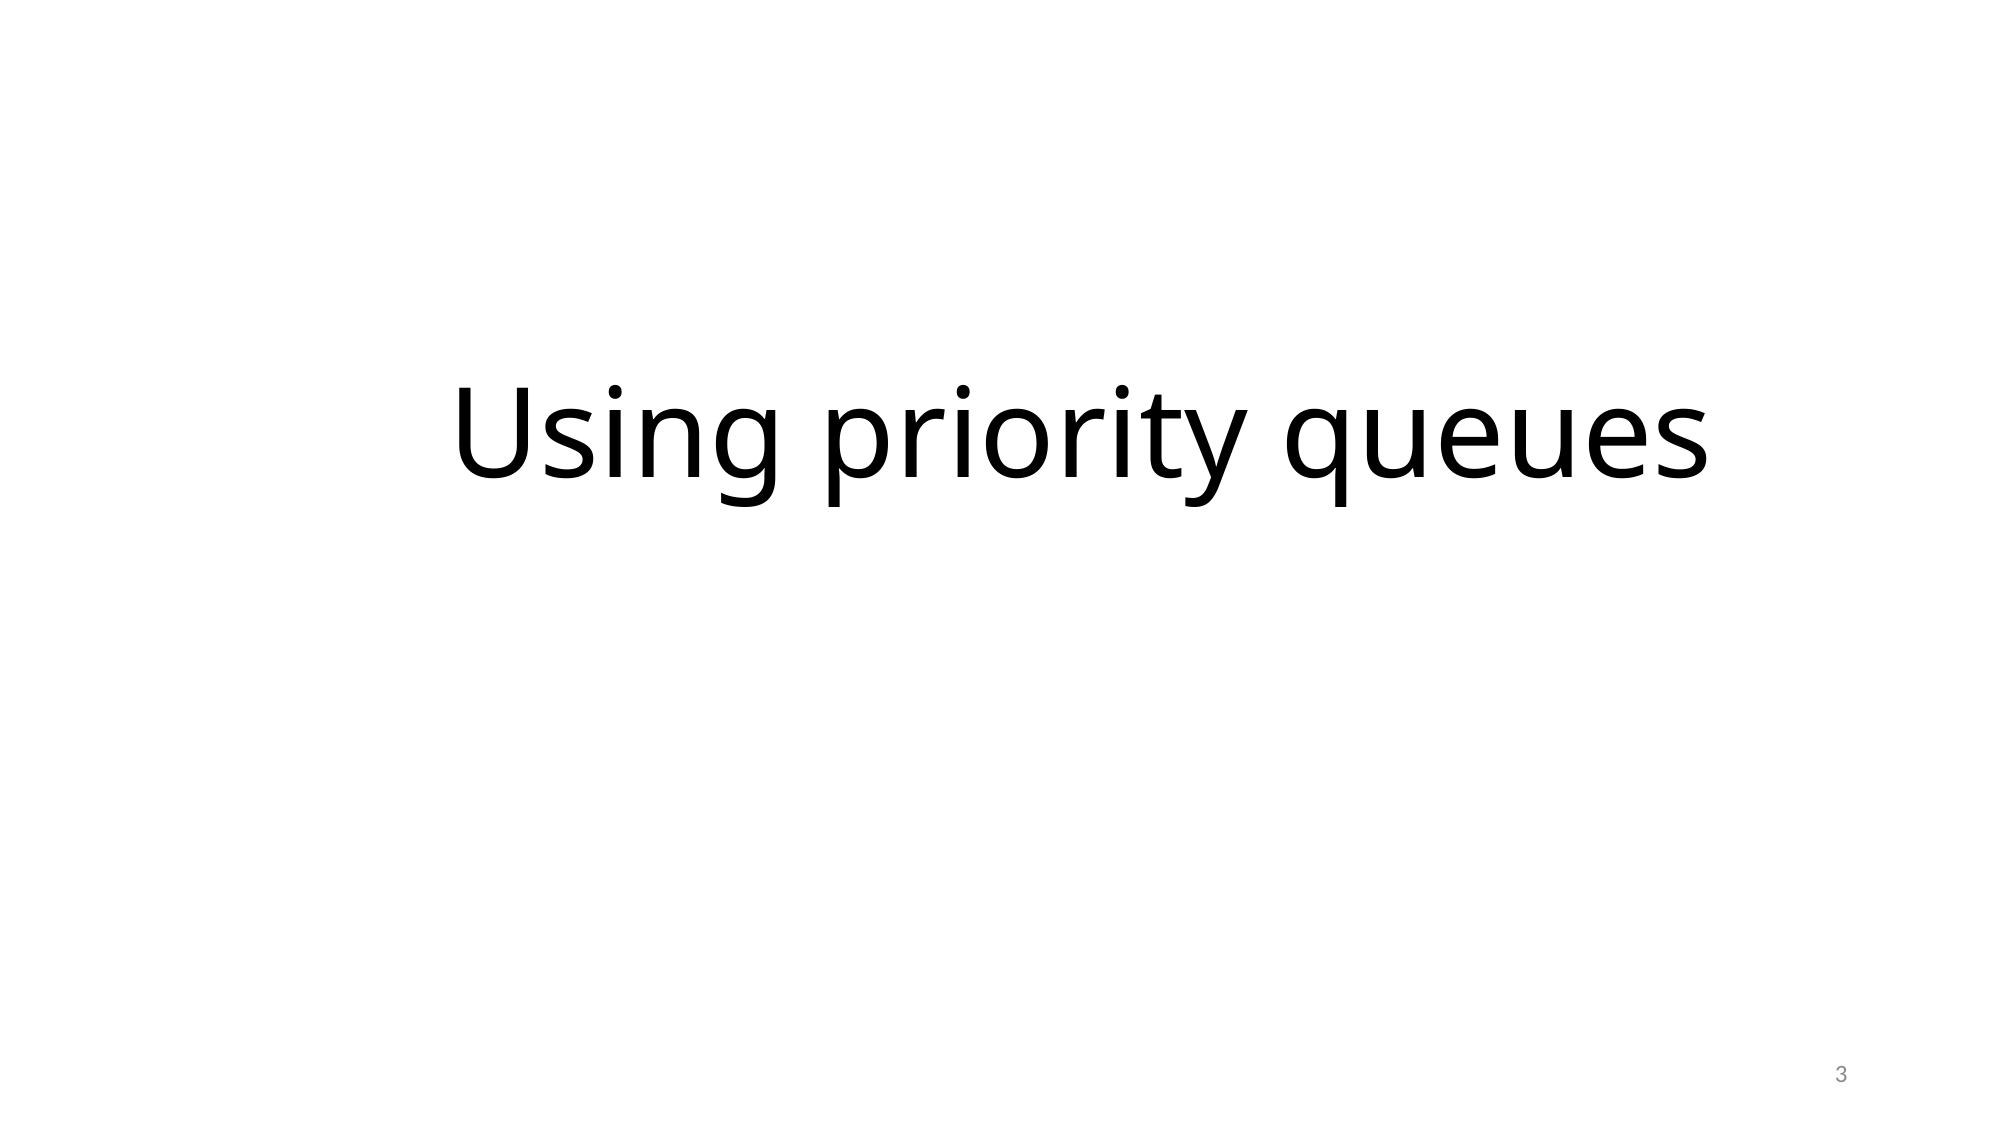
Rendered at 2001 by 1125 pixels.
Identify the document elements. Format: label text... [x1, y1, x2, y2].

title Using priority queues [412, 309, 1750, 513]
slide_number 3 [1412, 1042, 1863, 1103]
